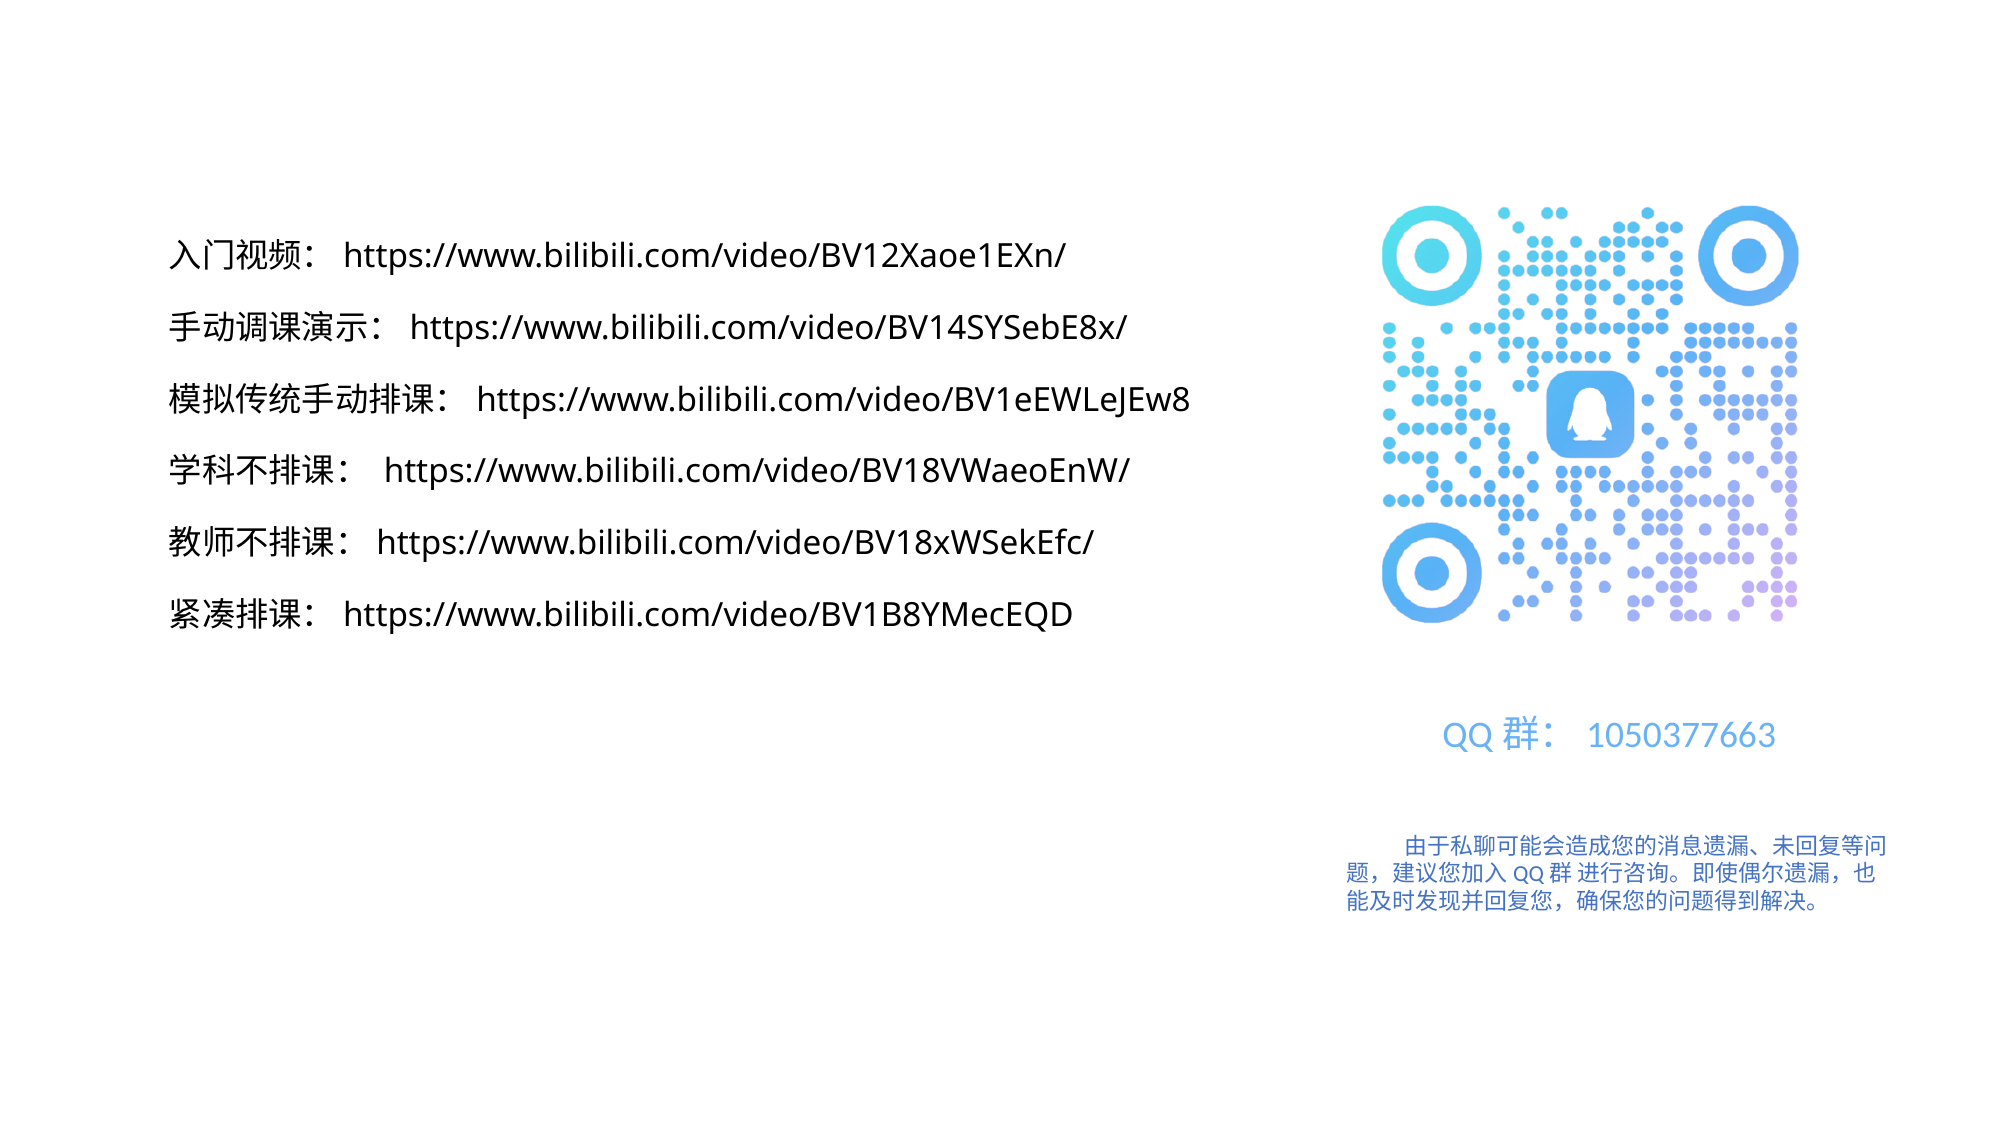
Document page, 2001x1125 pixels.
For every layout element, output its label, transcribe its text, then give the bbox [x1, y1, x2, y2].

text_box 由于私聊可能会造成您的消息遗漏、未回复等问题，建议您加入QQ群 进行咨询。即使偶尔遗漏，也能及时发现并回复您，确保您的问题得到解决。 [1331, 824, 1904, 922]
title 入门视频：https://www.bilibili.com/video/BV12Xaoe1EXn/ 手动调课演示：https://www.bilibili.com/video/BV14SYSebE8x/ 模拟传统手动排课：https://www.bilibili.com/video/BV1eEWLeJEw8 学科不排课： https://www.bilibili.com/video/BV18VWaeoEnW/ 教师不排课：https://www.bilibili.com/video/BV18xWSekEfc/ 紧凑排课：https://www.bilibili.com/video/BV1B8YMecEQD [153, 205, 1212, 789]
text_box QQ群：1050377663 [1427, 702, 1791, 763]
picture [1369, 175, 1831, 649]
